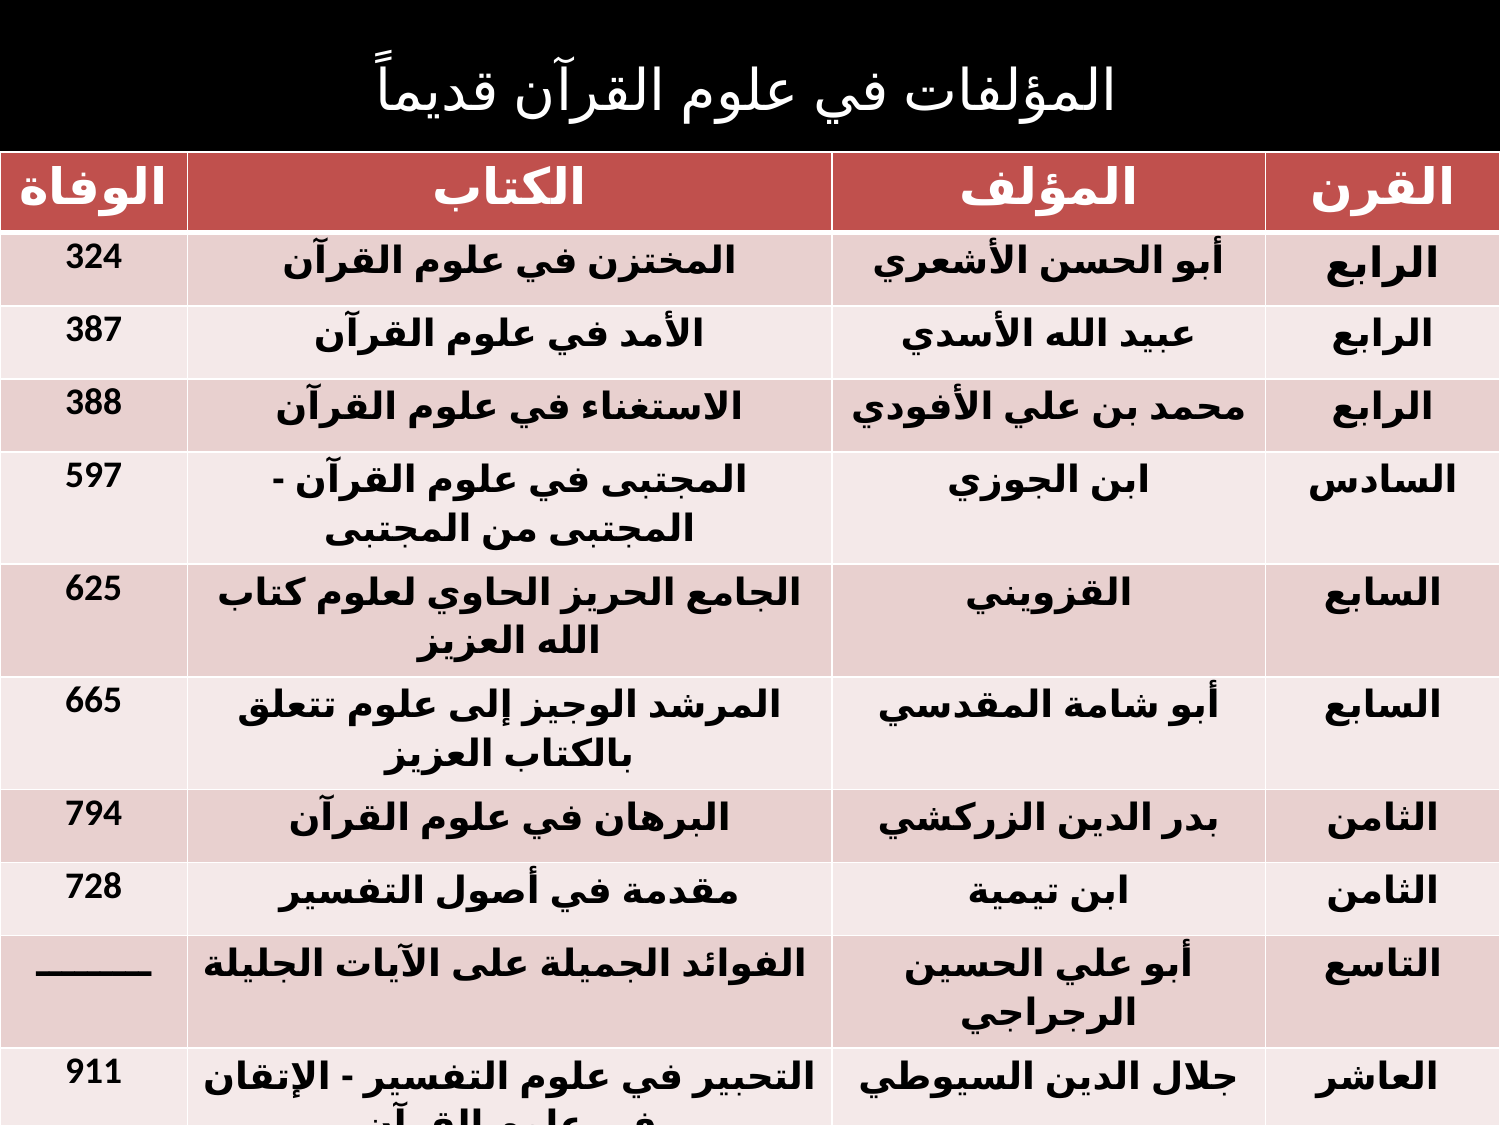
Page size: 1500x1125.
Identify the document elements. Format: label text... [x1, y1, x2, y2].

table_header الكتاب [188, 153, 831, 230]
table_cell المجتبى في علوم القرآن - المجتبى من المجتبى [188, 453, 831, 563]
title المؤلفات في علوم القرآن قديماً [75, 45, 1425, 129]
table_cell 625 [1, 565, 187, 676]
table_cell المرشد الوجيز إلى علوم تتعلق بالكتاب العزيز [188, 678, 831, 789]
table_cell الرابع [1266, 307, 1499, 378]
table_cell 665 [1, 678, 187, 789]
table_cell 597 [1, 453, 187, 563]
table_cell البرهان في علوم القرآن [188, 790, 831, 862]
table_header الوفاة [1, 153, 187, 230]
table_cell 728 [1, 863, 187, 935]
table_cell أبو الحسن الأشعري [833, 235, 1265, 305]
table_cell أبو علي الحسين الرجراجي [833, 936, 1265, 1047]
table_cell عبيد الله الأسدي [833, 307, 1265, 378]
table_cell الثامن [1266, 863, 1499, 935]
table_cell الثامن [1266, 790, 1499, 862]
table_cell الرابع [1266, 380, 1499, 451]
table_cell ابن الجوزي [833, 453, 1265, 563]
table_cell العاشر [1266, 1049, 1499, 1125]
table_cell السابع [1266, 678, 1499, 789]
table_cell التحبير في علوم التفسير - الإتقان في علوم القرآن [188, 1049, 831, 1125]
table_cell الفوائد الجميلة على الآيات الجليلة [188, 936, 831, 1047]
table_cell التاسع [1266, 936, 1499, 1047]
table_cell جلال الدين السيوطي [833, 1049, 1265, 1125]
table_cell مقدمة في أصول التفسير [188, 863, 831, 935]
table_cell أبو شامة المقدسي [833, 678, 1265, 789]
table_cell محمد بن علي الأفودي [833, 380, 1265, 451]
table_cell الرابع [1266, 235, 1499, 305]
table_cell السادس [1266, 453, 1499, 563]
table_cell ـــــــــ [1, 936, 187, 1047]
table_cell 388 [1, 380, 187, 451]
table_cell القزويني [833, 565, 1265, 676]
table_cell بدر الدين الزركشي [833, 790, 1265, 862]
table_cell ابن تيمية [833, 863, 1265, 935]
table_cell الاستغناء في علوم القرآن [188, 380, 831, 451]
table_cell 387 [1, 307, 187, 378]
table_cell 794 [1, 790, 187, 862]
table_header القرن [1266, 153, 1499, 230]
table_cell 911 [1, 1049, 187, 1125]
table_cell السابع [1266, 565, 1499, 676]
table_cell 324 [1, 235, 187, 305]
table_header المؤلف [833, 153, 1265, 230]
table_cell الأمد في علوم القرآن [188, 307, 831, 378]
table_cell المختزن في علوم القرآن [188, 235, 831, 305]
table_cell الجامع الحريز الحاوي لعلوم كتاب الله العزيز [188, 565, 831, 676]
